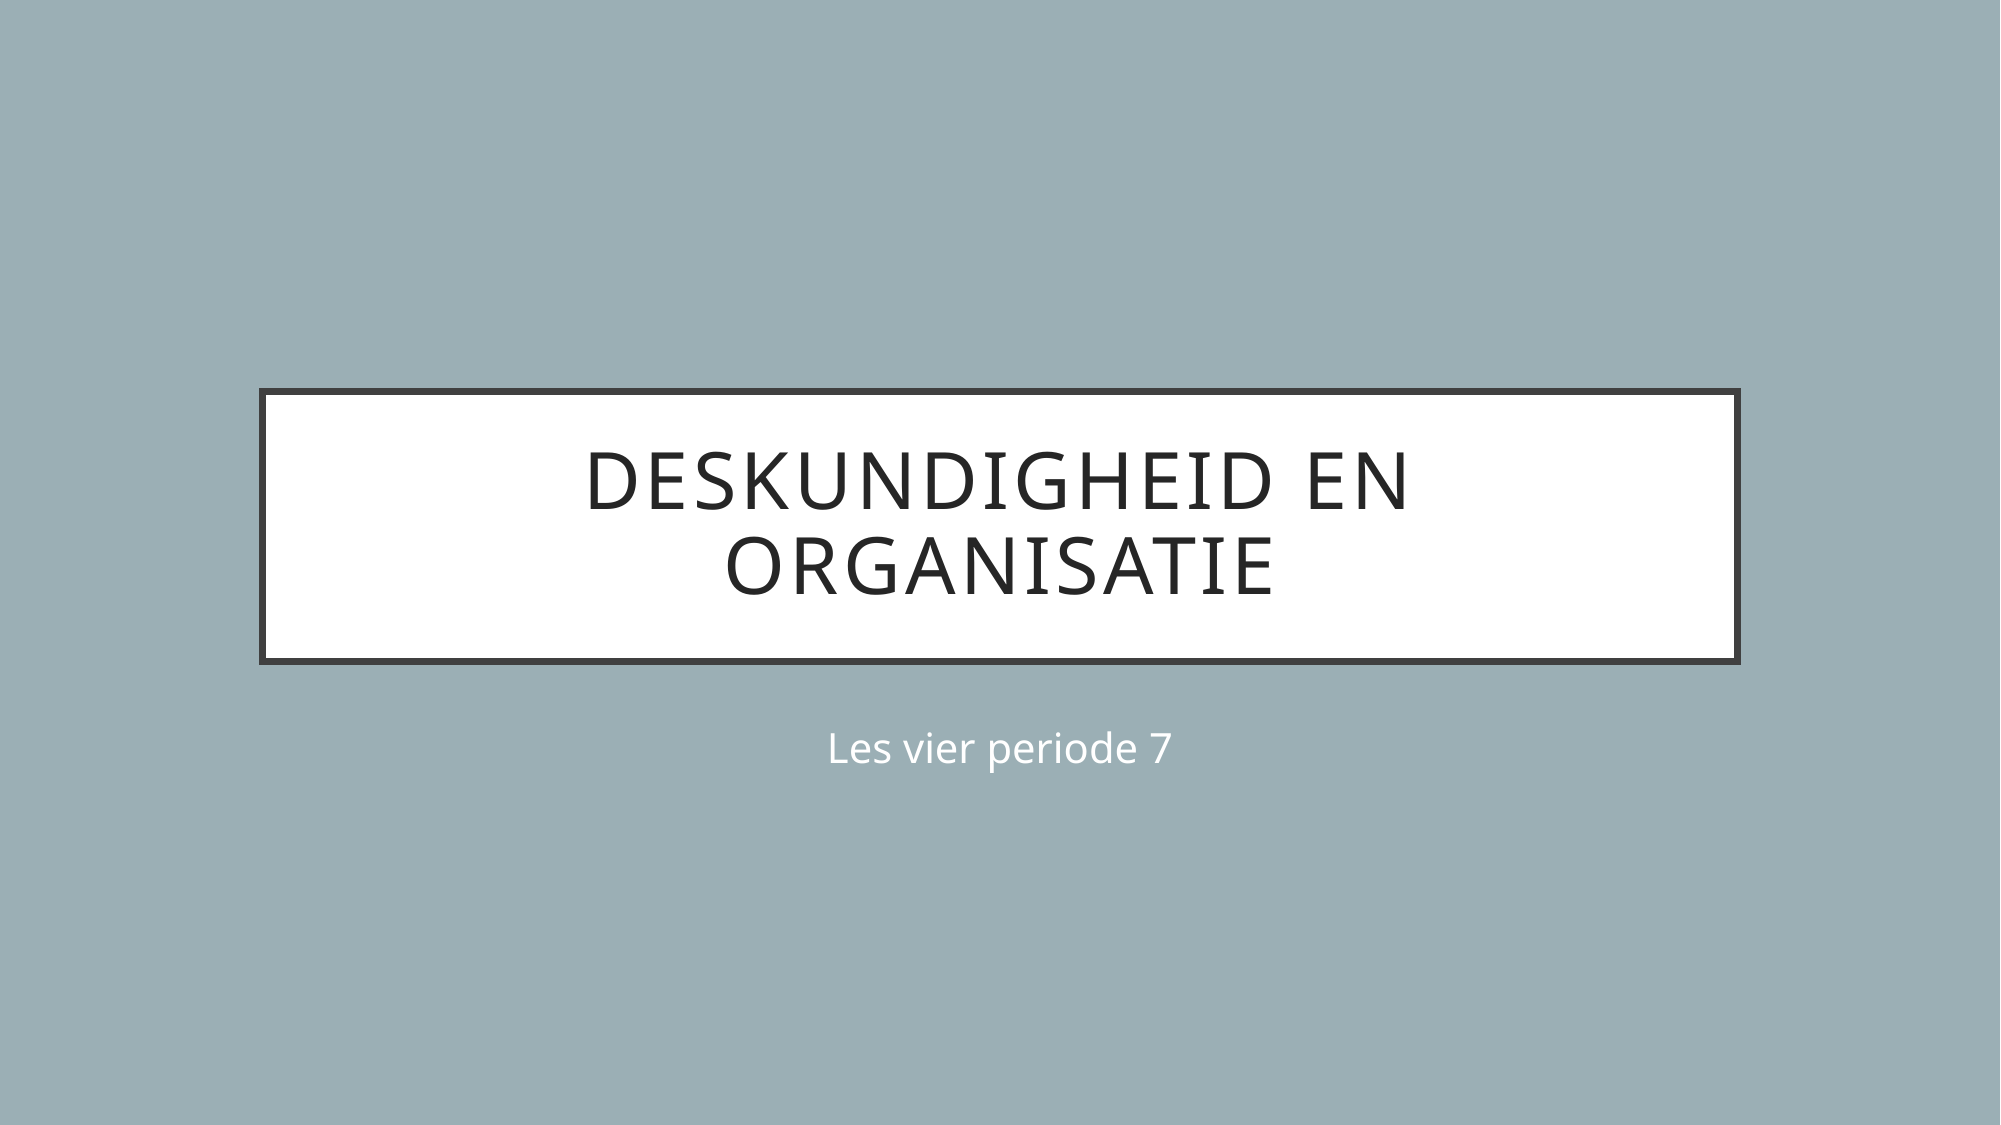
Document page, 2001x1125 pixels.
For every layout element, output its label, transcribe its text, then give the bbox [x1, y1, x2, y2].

subtitle Les vier periode 7 [442, 713, 1558, 918]
title Deskundigheid en organisatie [259, 388, 1741, 665]
